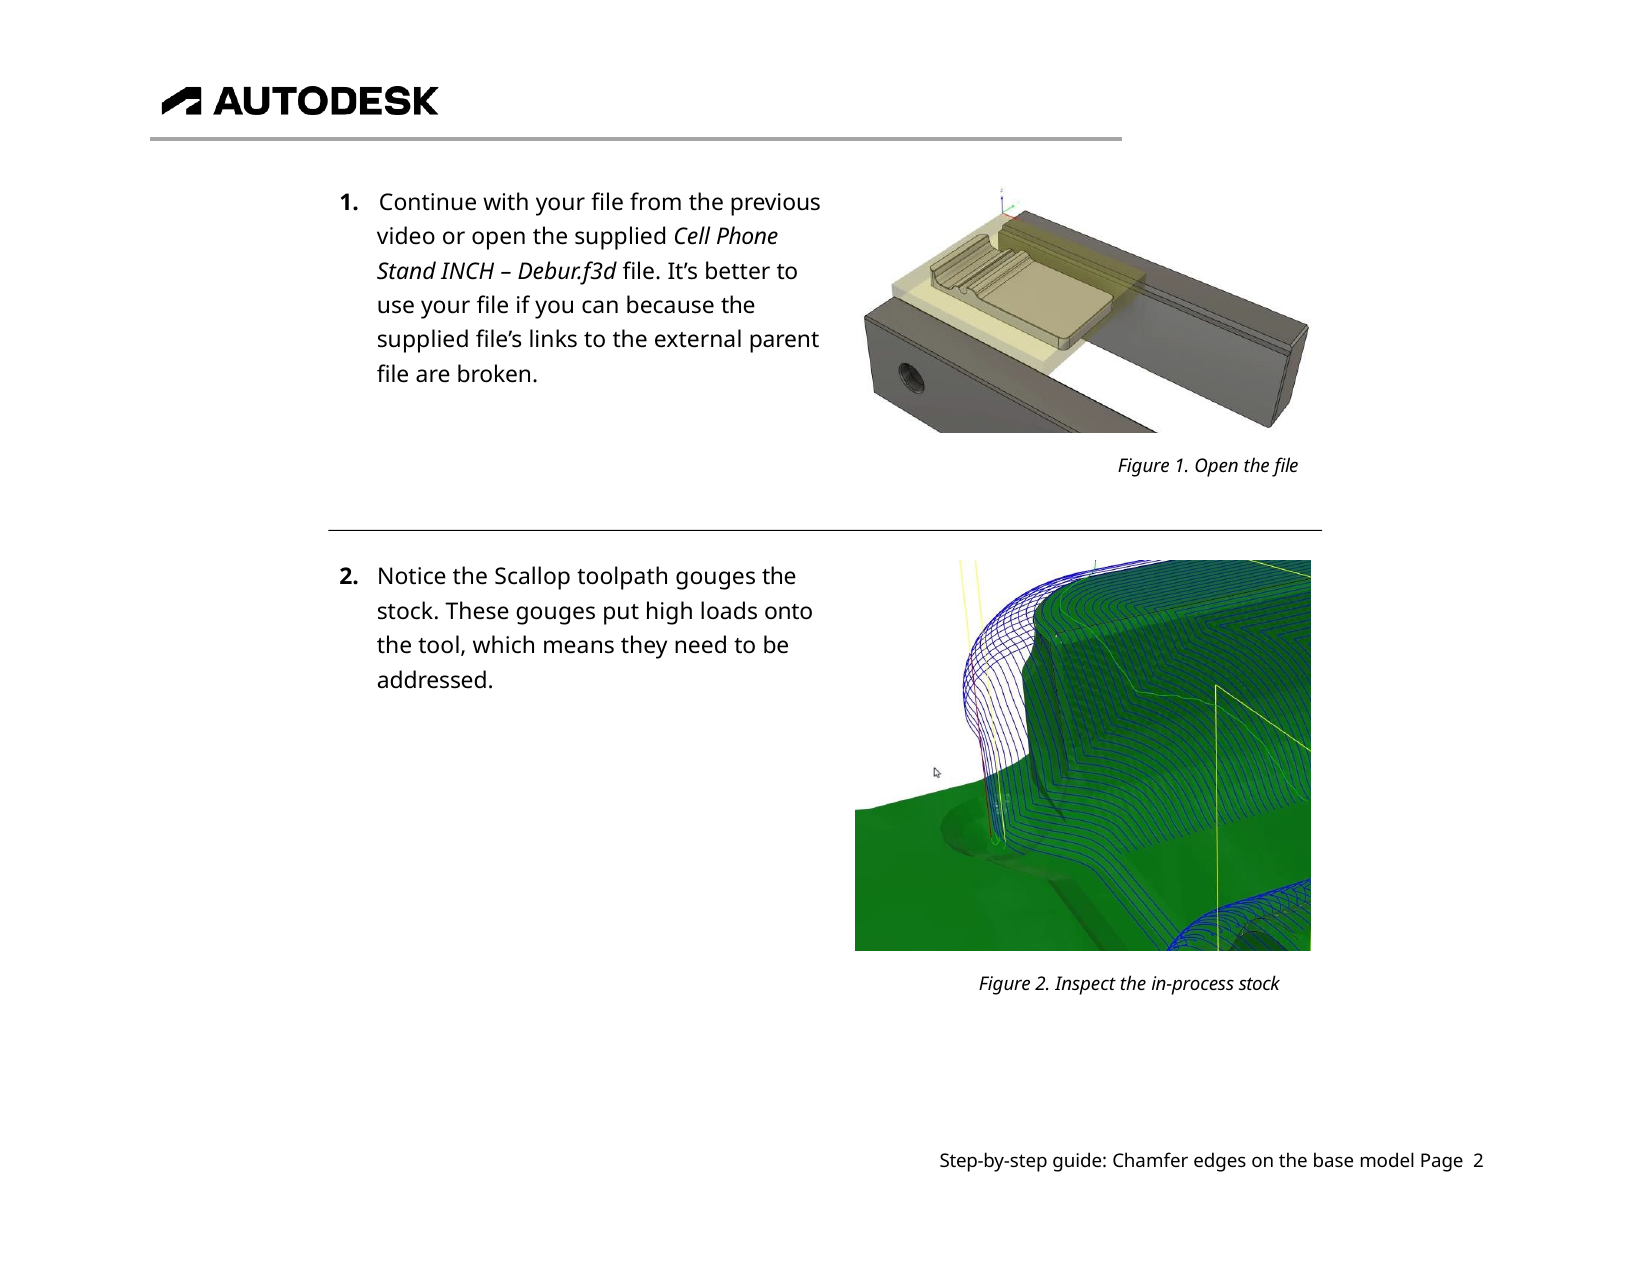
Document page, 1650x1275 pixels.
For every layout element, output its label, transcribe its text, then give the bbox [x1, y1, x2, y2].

text_box 1. Continue with your file from the previous video or open the supplied Cell Phone Stand INCH – Debur.f3d file. It’s better to use your file if you can because the supplied file’s links to the external parent file are broken. [337, 178, 830, 387]
text_box Figure 2. Inspect the in-process stock [976, 969, 1313, 995]
picture [854, 560, 1311, 951]
text_box 2. Notice the Scallop toolpath gouges the stock. These gouges put high loads onto the tool, which means they need to be addressed. [337, 552, 815, 693]
picture [860, 186, 1311, 434]
picture [161, 86, 439, 115]
slide_number Step-by-step guide: Chamfer edges on the base model Page 20 [937, 1145, 1509, 1275]
text_box Figure 1. Open the file [1115, 451, 1313, 477]
